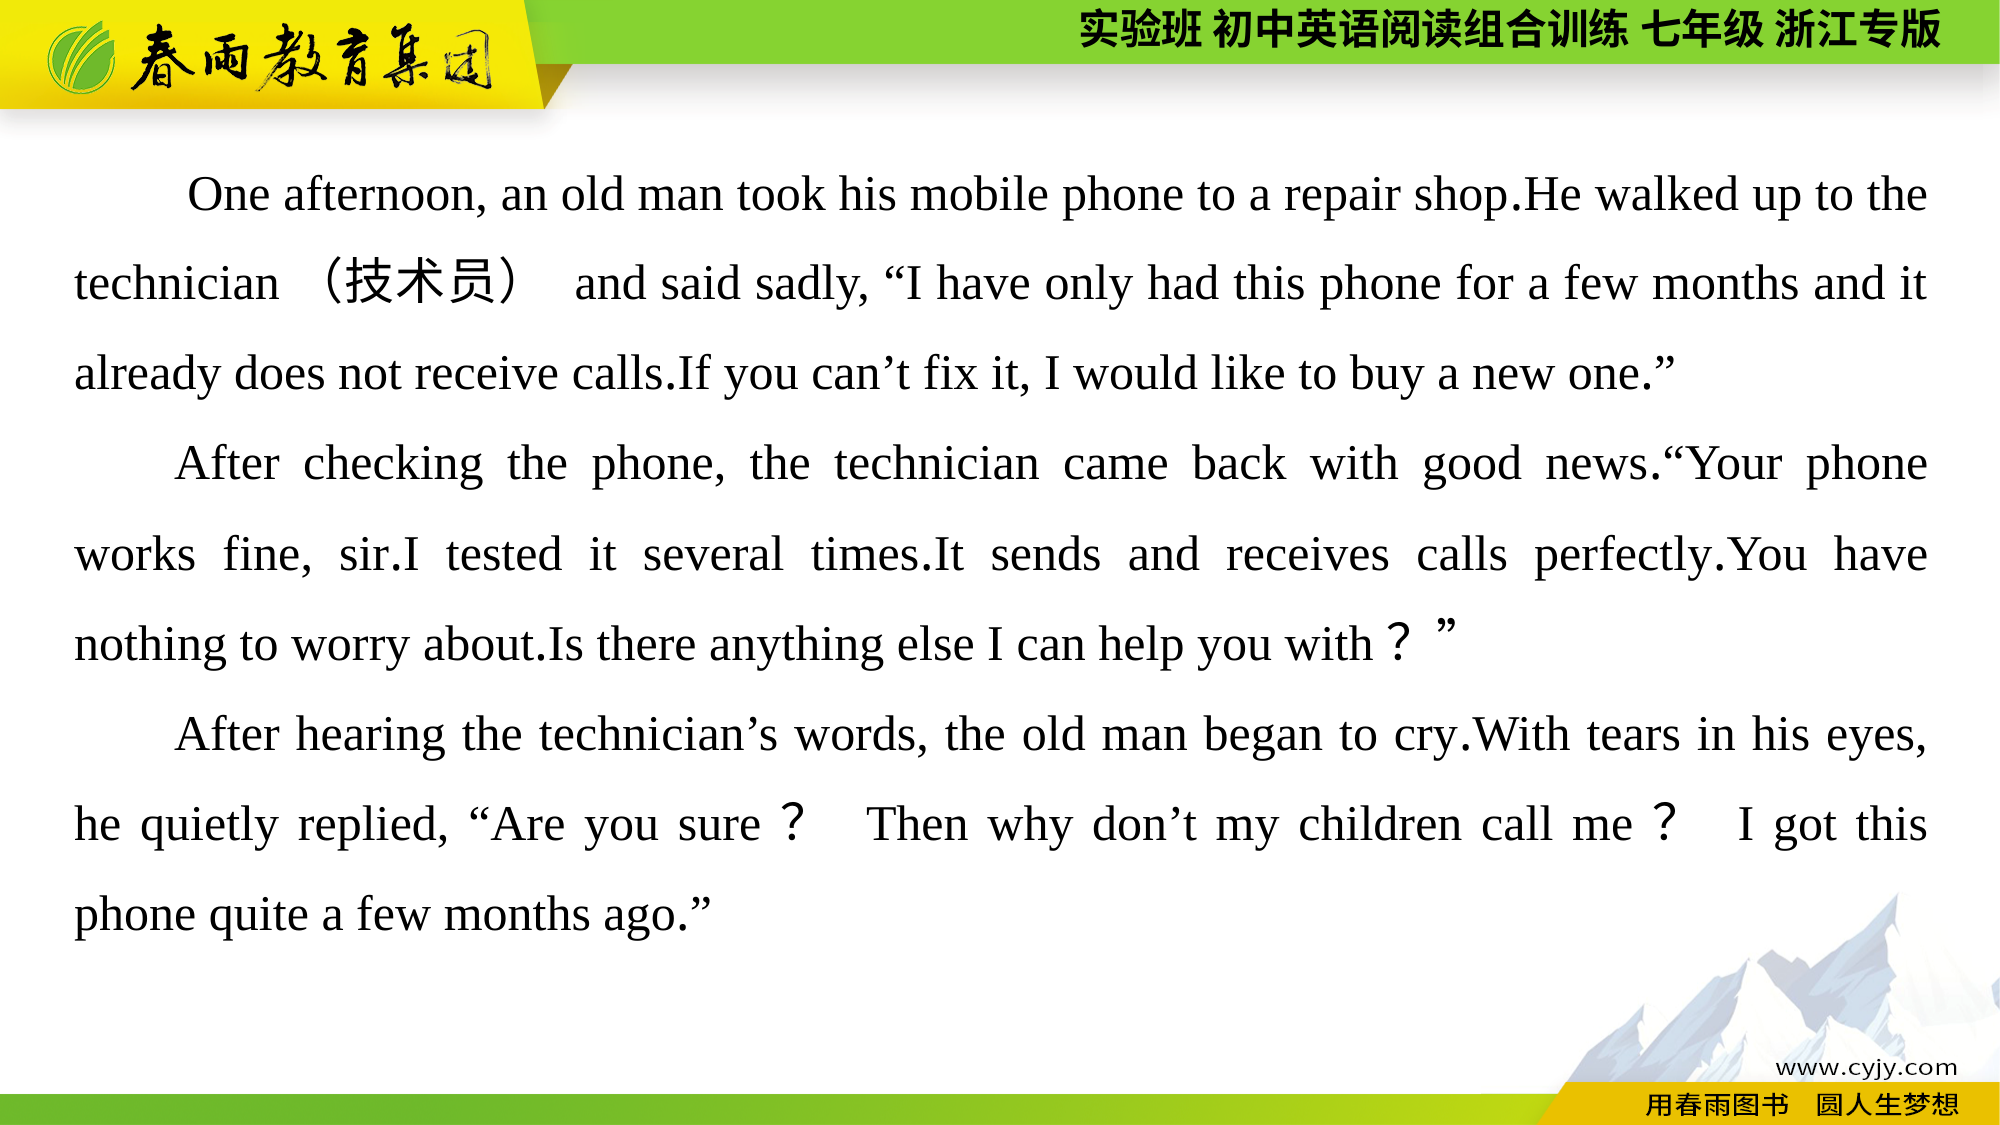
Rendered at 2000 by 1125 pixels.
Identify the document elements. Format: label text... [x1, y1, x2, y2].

list One afternoon, an old man took his mobile phone to a repair shop.He walked up to the technician（技术员） and said sadly, “I have only had this phone for a few months and it already does not receive calls.If you can’t fix it, I would like to buy a new one.” After checking the phone, the technician came back with good news.“Your phone works fine, sir.I tested it several times.It sends and receives calls perfectly.You have nothing to worry about.Is there anything else I can help you with？” After hearing the technician’s words, the old man began to cry.With tears in his eyes, he quietly replied, “Are you sure？ Then why don’t my children call me？ I got this phone quite a few months ago.” [59, 122, 1944, 956]
picture [0, 0, 2000, 1125]
